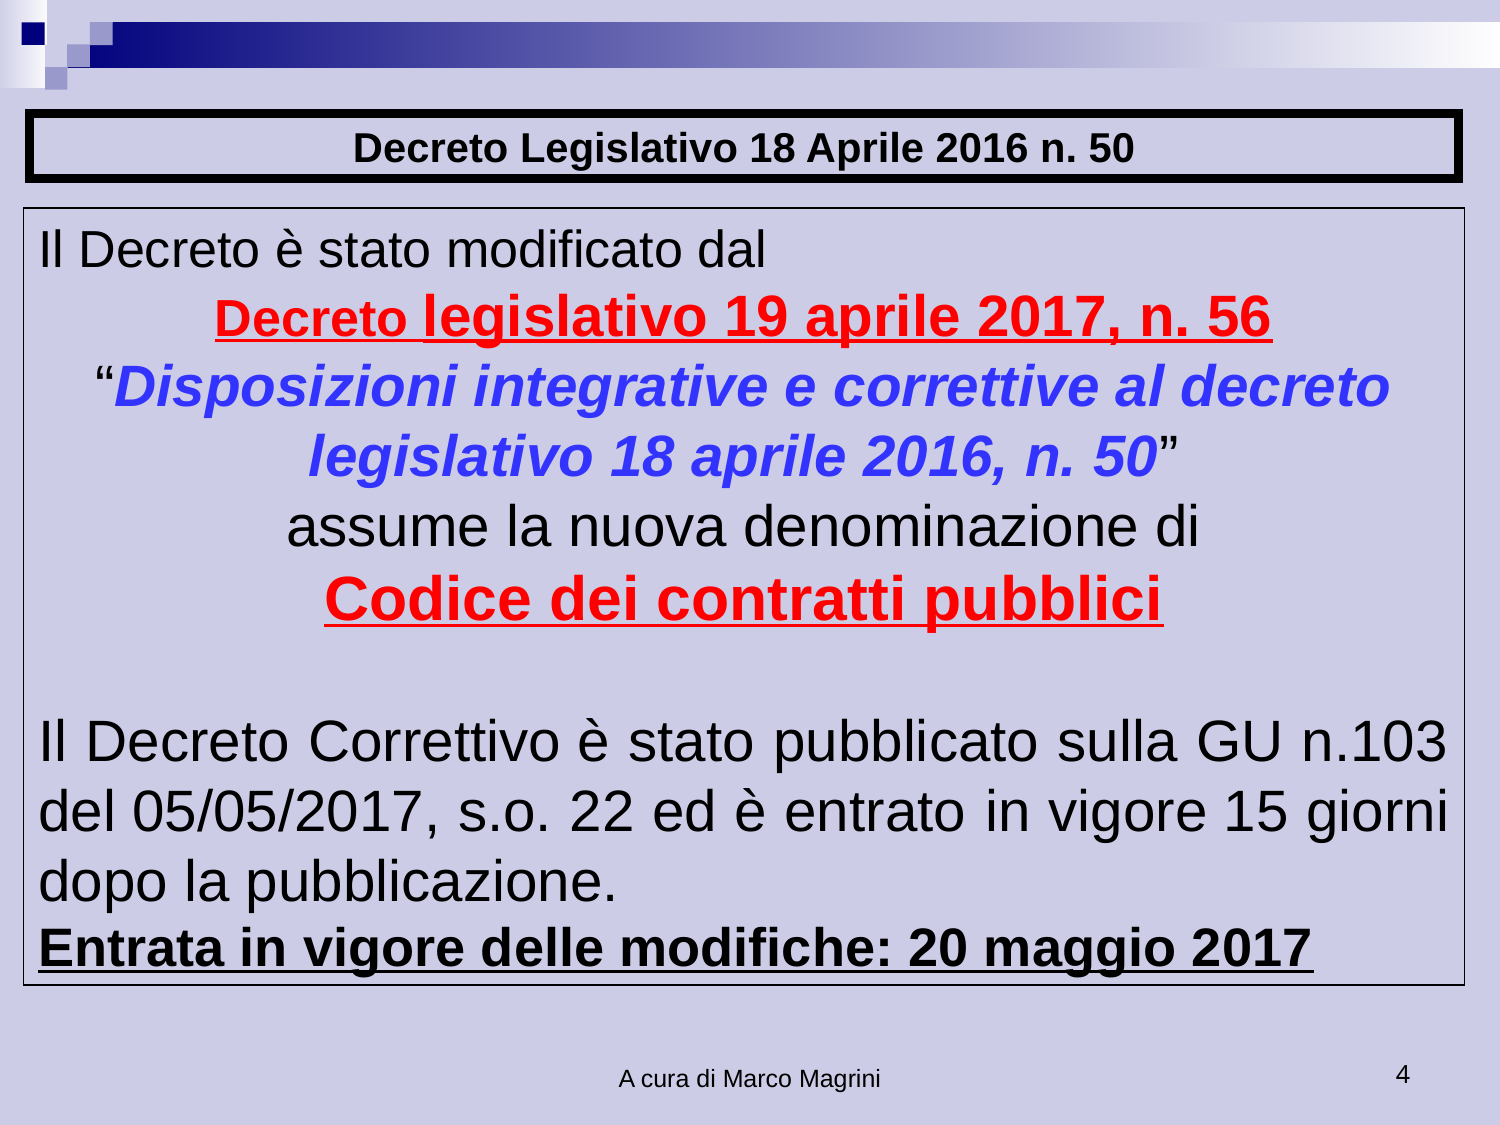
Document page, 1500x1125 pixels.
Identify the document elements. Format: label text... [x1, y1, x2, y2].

slide_number 4 [1074, 1025, 1425, 1100]
footer A cura di Marco Magrini [512, 1025, 988, 1100]
text_box Il Decreto è stato modificato dal Decreto legislativo 19 aprile 2017, n. 56 “Disposizioni integrative e correttive al decreto legislativo 18 aprile 2016, n. 50” assume la nuova denominazione di Codice dei contratti pubblici Il Decreto Correttivo è stato pubblicato sulla GU n.103 del 05/05/2017, s.o. 22 ed è entrato in vigore 15 giorni dopo la pubblicazione. Entrata in vigore delle modifiche: 20 maggio 2017 [23, 208, 1465, 985]
text_box Decreto Legislativo 18 Aprile 2016 n. 50 [29, 113, 1459, 179]
